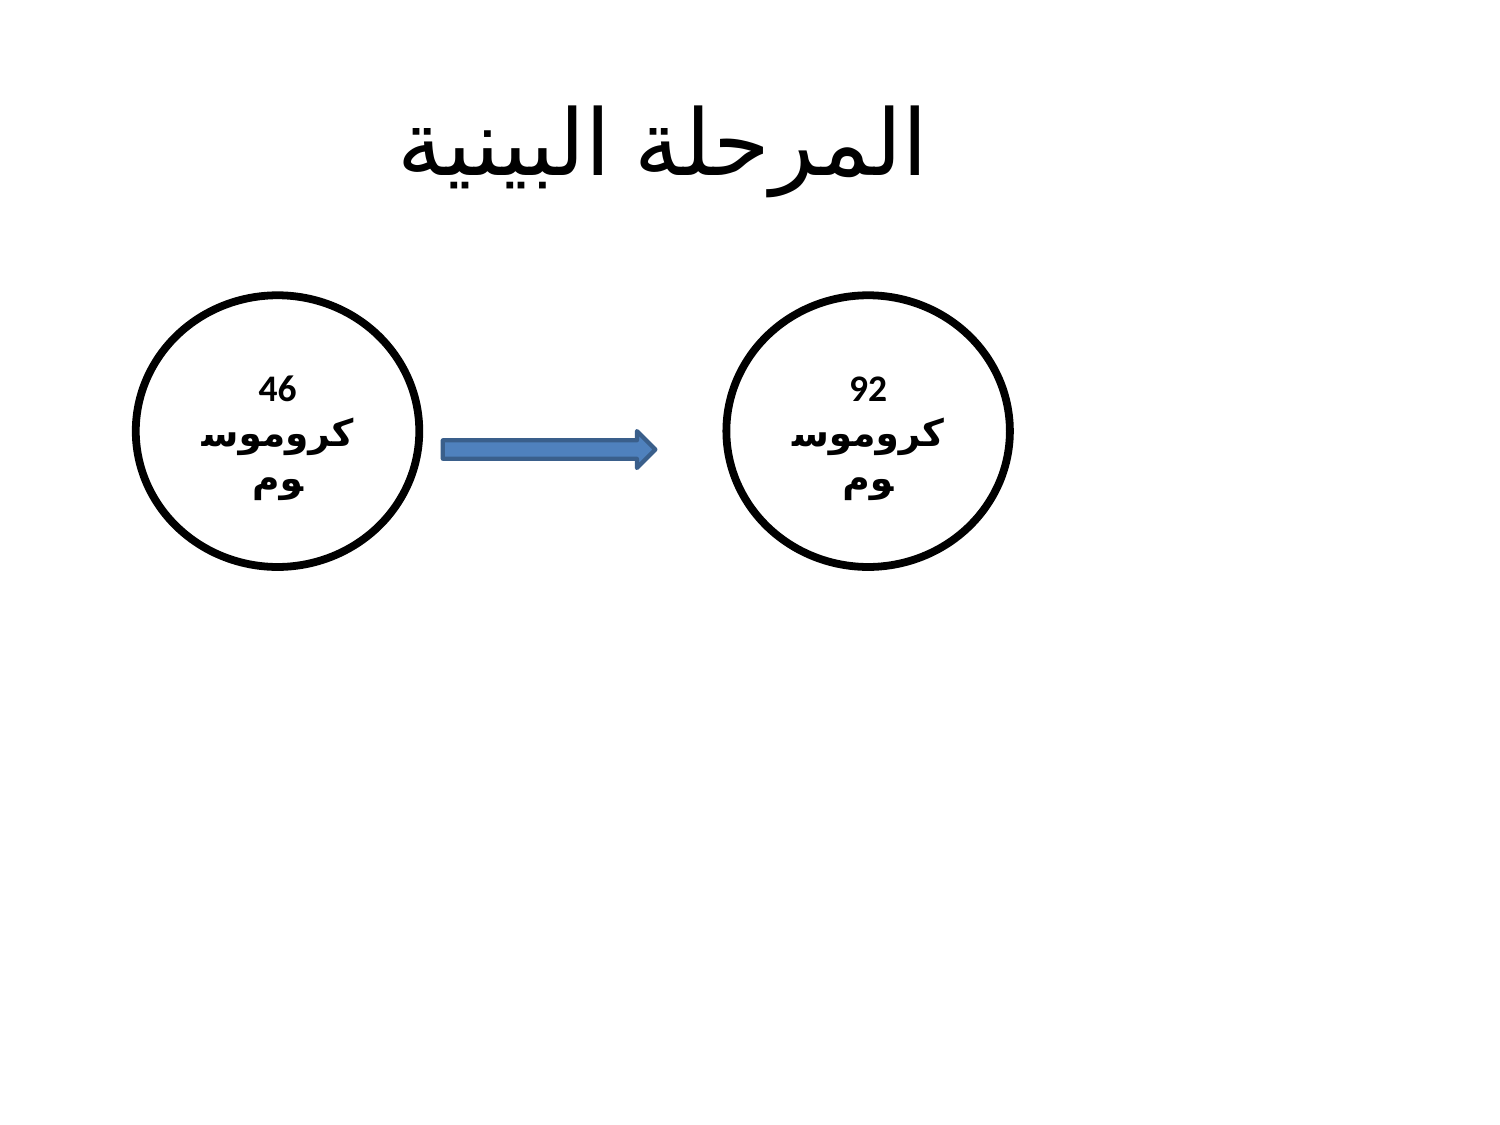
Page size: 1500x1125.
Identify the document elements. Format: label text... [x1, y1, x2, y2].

text_box 46 كروموسوم [133, 293, 422, 570]
title المرحلة البينية [0, 45, 1350, 233]
text_box [440, 429, 658, 470]
text_box 92 كروموسوم [724, 293, 1012, 570]
